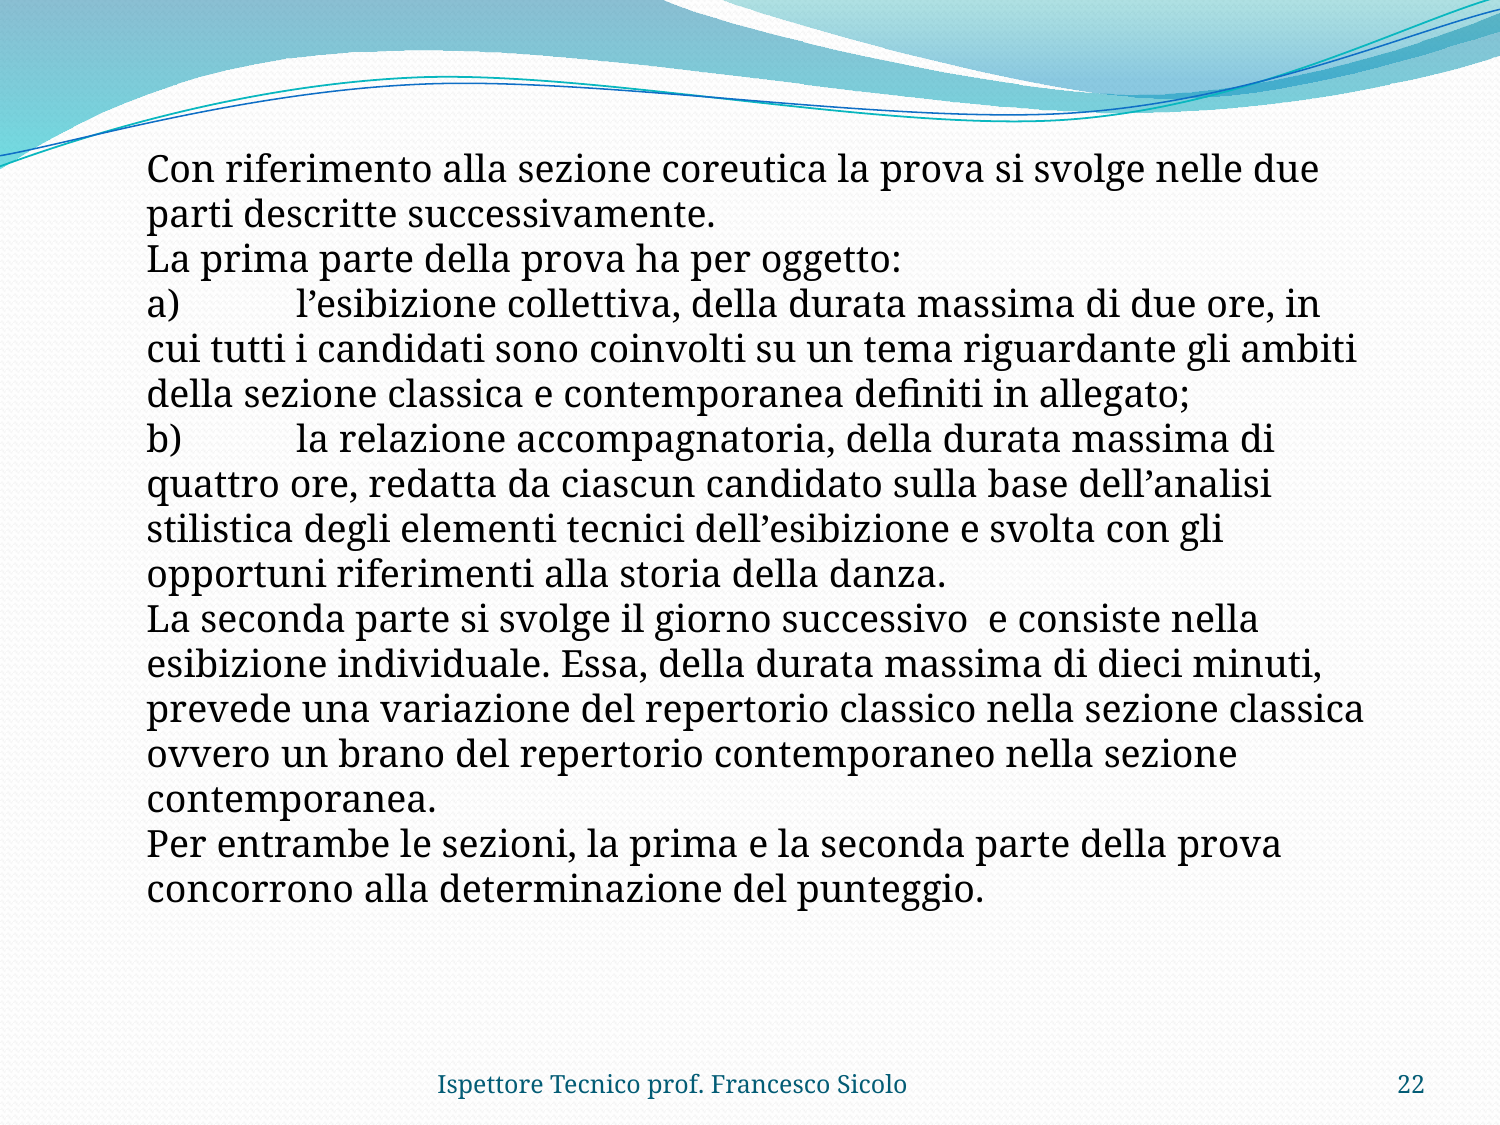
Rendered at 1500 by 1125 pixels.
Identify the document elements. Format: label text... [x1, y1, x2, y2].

text_box Con riferimento alla sezione coreutica la prova si svolge nelle due parti descritte successivamente. La prima parte della prova ha per oggetto: a) l’esibizione collettiva, della durata massima di due ore, in cui tutti i candidati sono coinvolti su un tema riguardante gli ambiti della sezione classica e contemporanea definiti in allegato; b) la relazione accompagnatoria, della durata massima di quattro ore, redatta da ciascun candidato sulla base dell’analisi stilistica degli elementi tecnici dell’esibizione e svolta con gli opportuni riferimenti alla storia della danza. La seconda parte si svolge il giorno successivo e consiste nella esibizione individuale. Essa, della durata massima di dieci minuti, prevede una variazione del repertorio classico nella sezione classica ovvero un brano del repertorio contemporaneo nella sezione contemporanea. Per entrambe le sezioni, la prima e la seconda parte della prova concorrono alla determinazione del punteggio. [131, 137, 1384, 917]
slide_number 22 [1299, 1042, 1425, 1103]
footer Ispettore Tecnico prof. Francesco Sicolo [437, 1042, 988, 1103]
